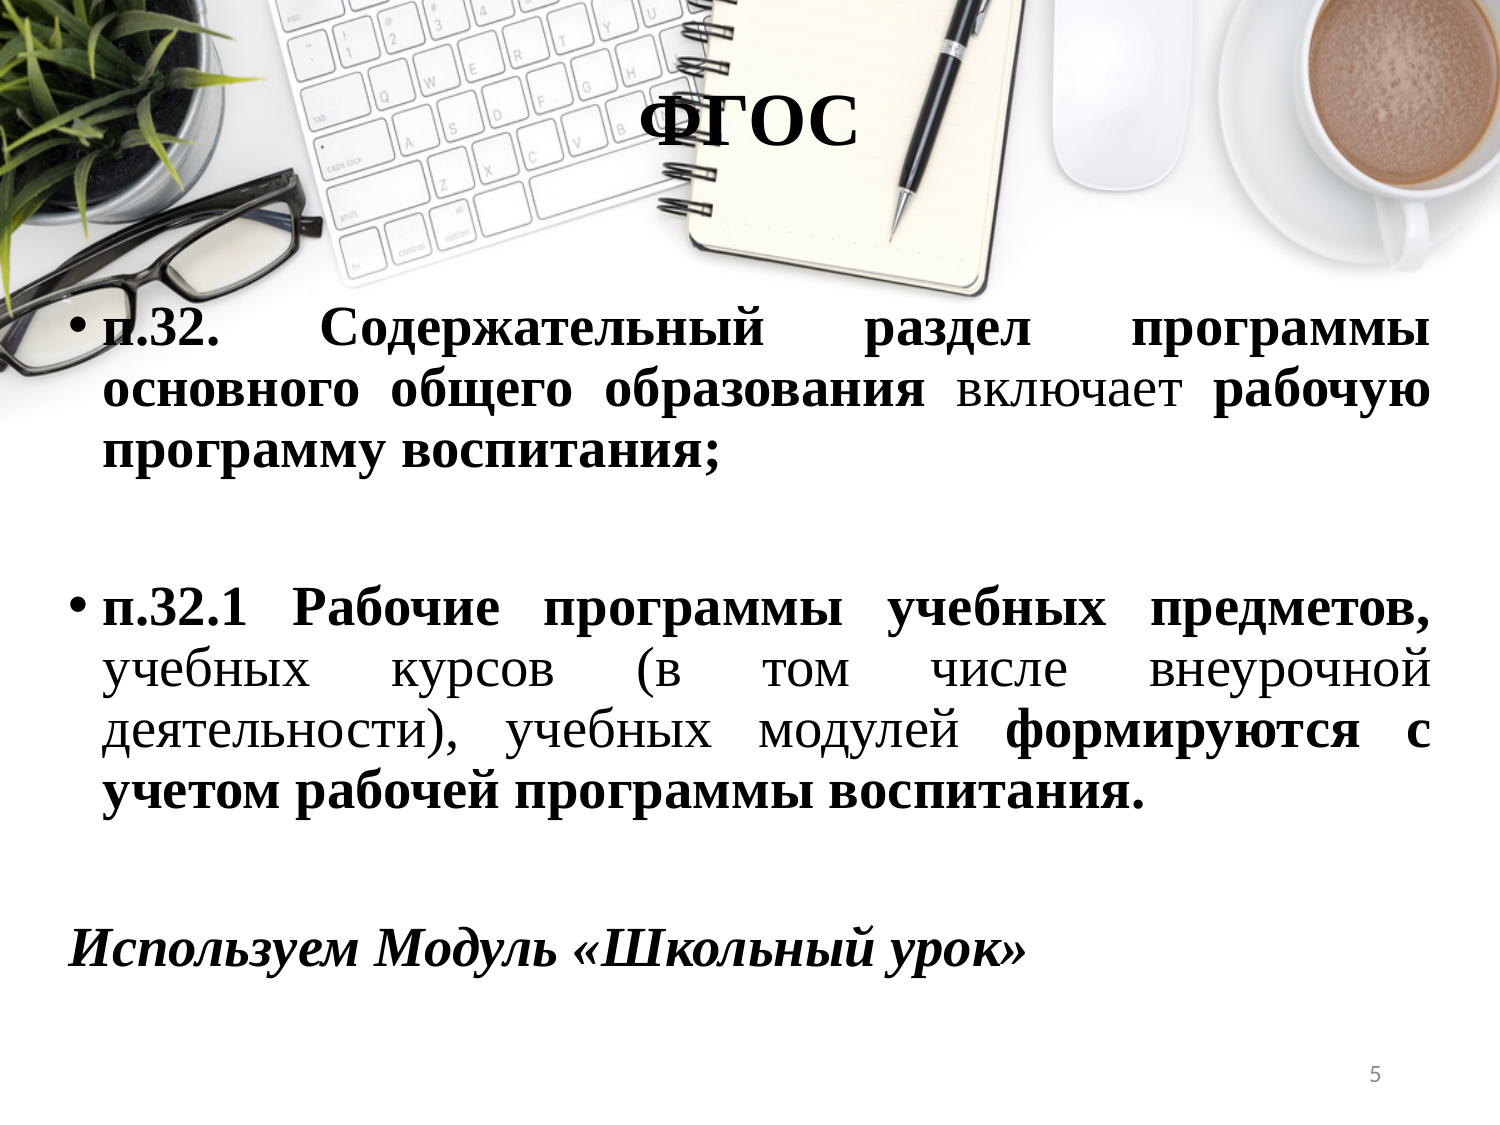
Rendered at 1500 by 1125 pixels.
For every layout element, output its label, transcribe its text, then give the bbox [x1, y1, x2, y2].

slide_number 5 [1059, 1042, 1397, 1103]
title ФГОС [103, 59, 1397, 183]
picture [0, 0, 1500, 1125]
list п.32. Содержательный раздел программы основного общего образования включает рабочую программу воспитания; п.32.1 Рабочие программы учебных предметов, учебных курсов (в том числе внеурочной деятельности), учебных модулей формируются с учетом рабочей программы воспитания. Используем Модуль «Школьный урок» [53, 203, 1447, 1064]
